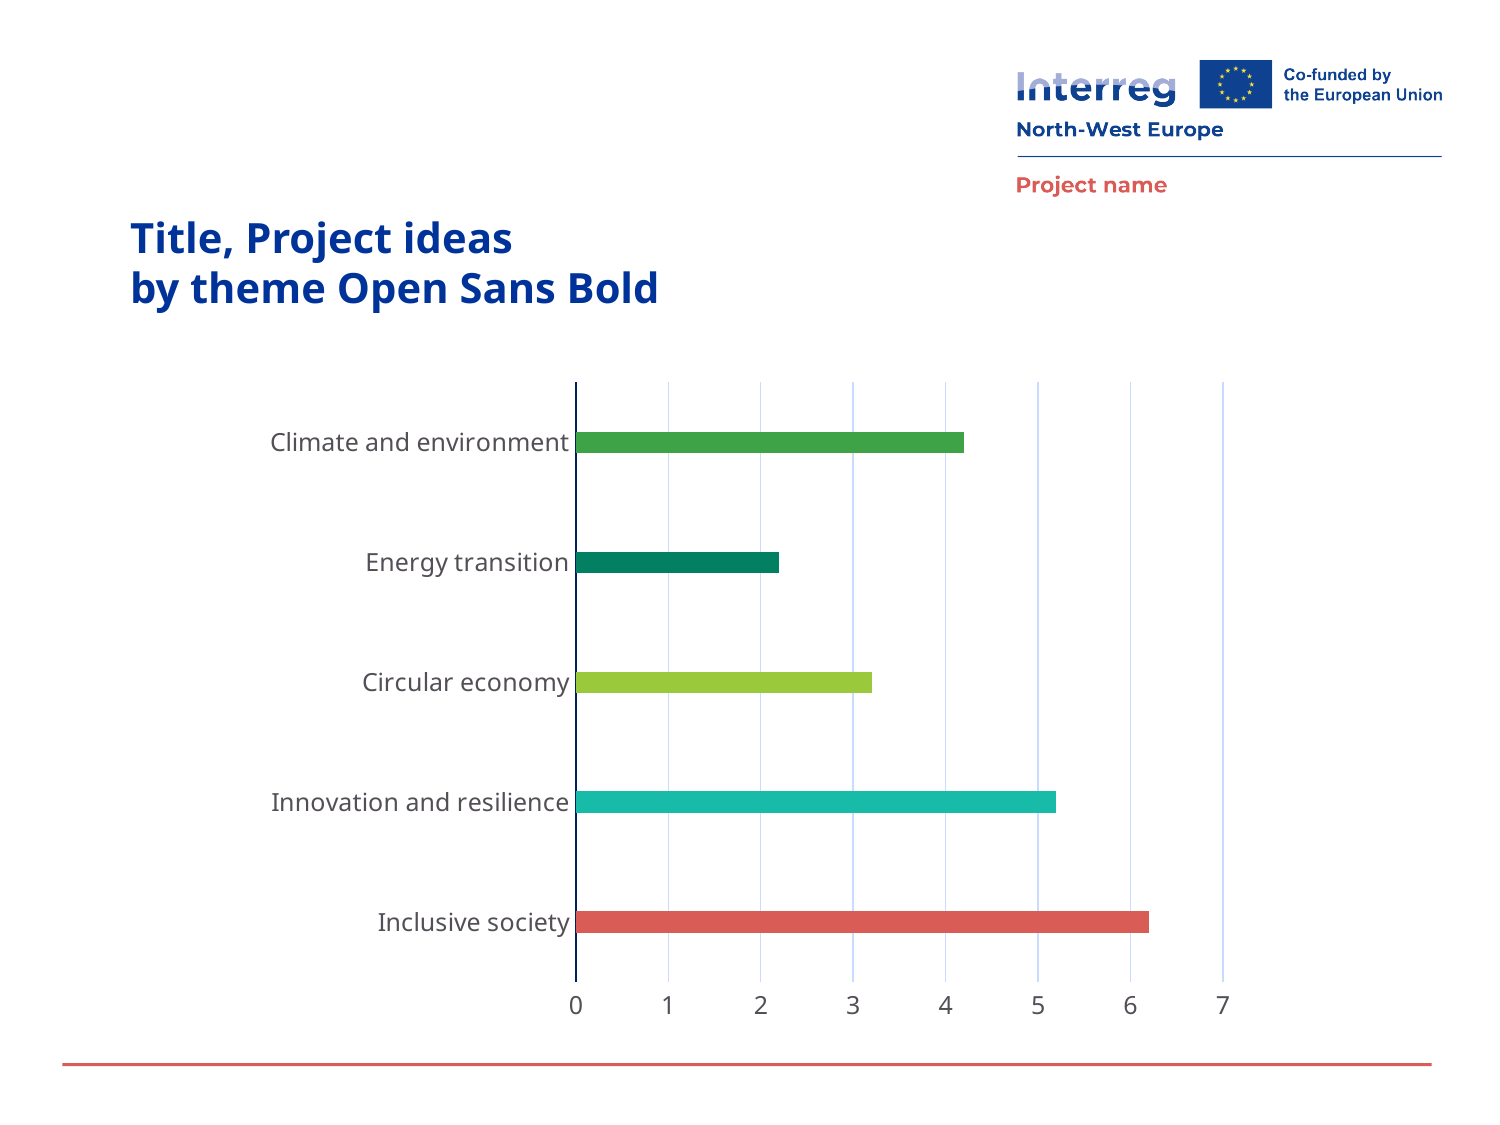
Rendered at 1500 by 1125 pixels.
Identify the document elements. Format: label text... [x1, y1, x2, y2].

chart [249, 369, 1250, 1036]
picture [958, 0, 1500, 252]
text_box Title, Project ideas by theme Open Sans Bold [115, 204, 859, 352]
